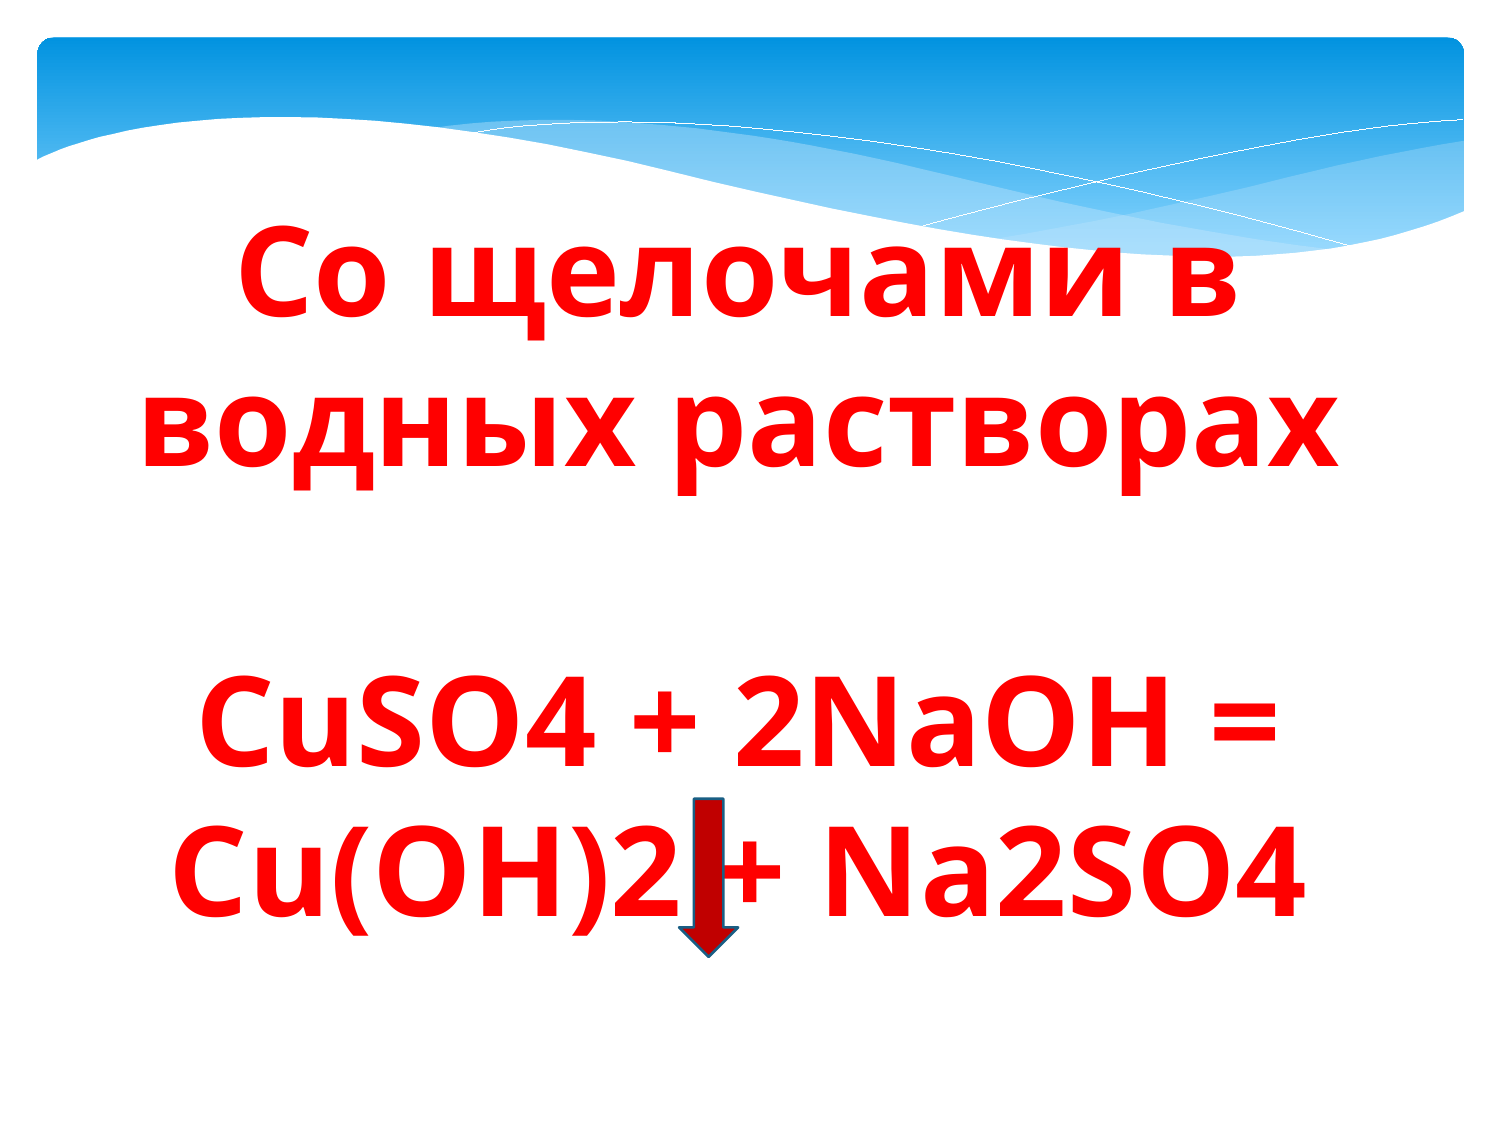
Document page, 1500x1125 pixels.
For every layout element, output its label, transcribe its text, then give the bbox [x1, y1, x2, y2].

text_box Со щелочами в водных растворах CuSO4 + 2NaOH = Cu(OH)2 + Na2SO4 [53, 184, 1424, 950]
text_box [677, 797, 740, 958]
